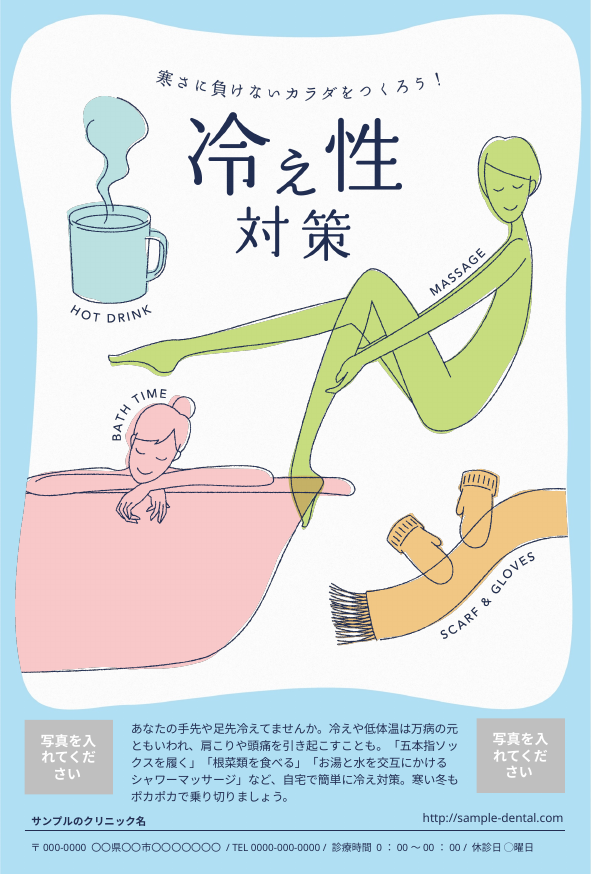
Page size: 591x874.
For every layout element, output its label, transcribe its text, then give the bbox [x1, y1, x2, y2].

text_box 〒000-0000 〇〇県〇〇市〇〇〇〇〇〇〇 / TEL 0000-000-0000 / 診療時間 0：00〜00：00 / 休診日 ◯曜日 [15, 832, 569, 861]
picture [0, 0, 591, 874]
text_box 写真を入れてください [23, 719, 114, 795]
text_box サンプルのクリニック名 [16, 801, 243, 832]
text_box 写真を入れてください [475, 717, 566, 794]
text_box http://sample-dental.com [331, 803, 579, 832]
text_box あなたの手先や足先冷えてませんか。冷えや低体温は万病の元ともいわれ、肩こりや頭痛を引き起こすことも。「五本指ソックスを履く」「根菜類を食べる」「お湯と水を交互にかけるシャワーマッサージ」など、自宅で簡単に冷え対策。寒い冬もポカポカで乗り切りましょう。 [115, 711, 481, 811]
